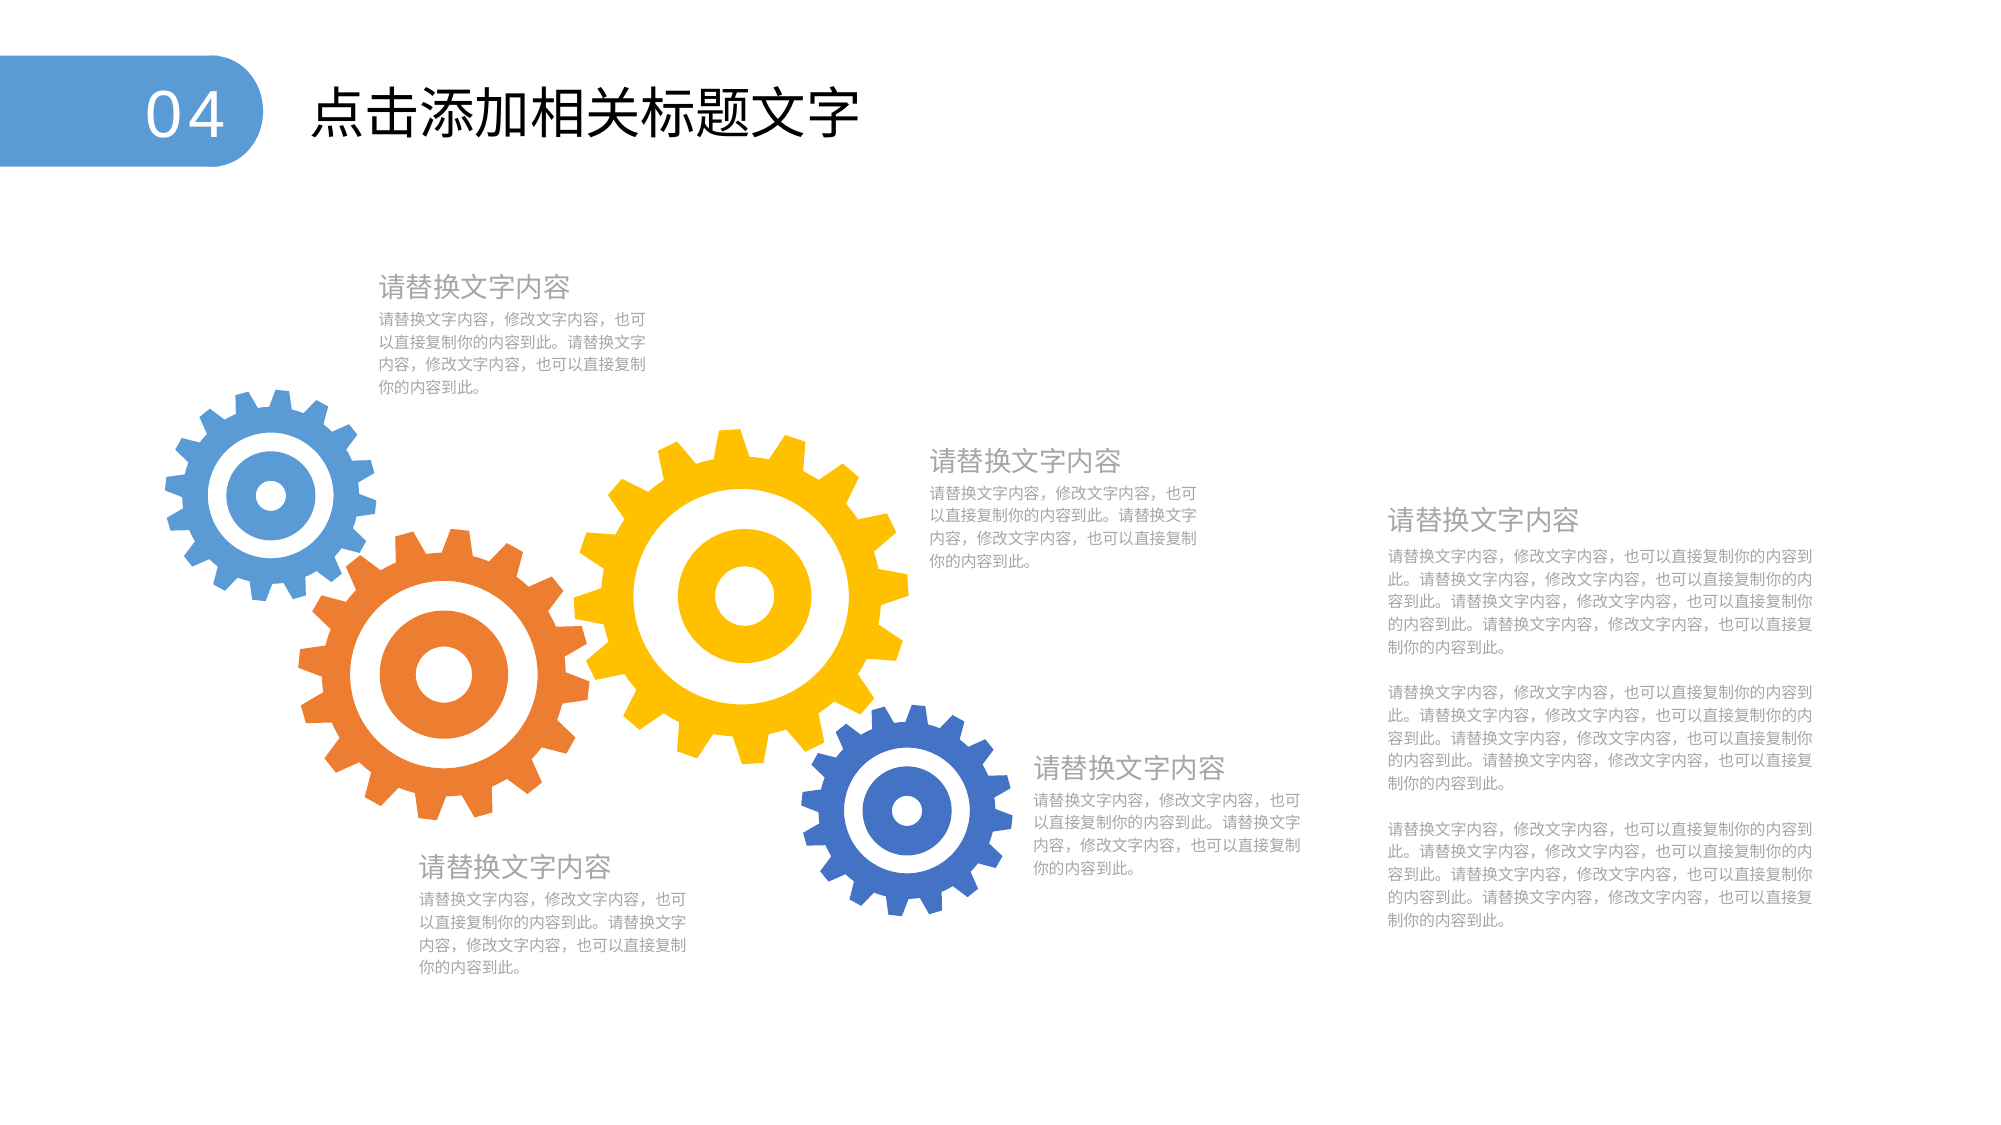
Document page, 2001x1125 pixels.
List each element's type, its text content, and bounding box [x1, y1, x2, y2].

text_box 请替换文字内容，修改文字内容，也可以直接复制你的内容到此。请替换文字内容，修改文字内容，也可以直接复制你的内容到此。 [929, 479, 1209, 583]
text_box 请替换文字内容 [1033, 740, 1333, 787]
text_box 请替换文字内容 [929, 433, 1229, 480]
text_box 请替换文字内容 [1387, 492, 1601, 541]
text_box 请替换文字内容，修改文字内容，也可以直接复制你的内容到此。请替换文字内容，修改文字内容，也可以直接复制你的内容到此。 [378, 305, 658, 409]
text_box 点击添加相关标题文字 [318, 70, 910, 152]
text_box 请替换文字内容 [419, 840, 719, 887]
text_box 请替换文字内容，修改文字内容，也可以直接复制你的内容到此。请替换文字内容，修改文字内容，也可以直接复制你的内容到此。请替换文字内容，修改文字内容，也可以直接复制你的内容到此。请替换文字内容，修改文字内容，也可以直接复制你的内容到此。 请替换文字内容，修改文字内容，也可以直接复制你的内容到此。请替换文字内容，修改文字内容，也可以直接复制你的内容到此。请替换文字内容，修改文字内容，也可以直接复制你的内容到此。请替换文字内容，修改文字内容，也可以直接复制你的内容到此。 请替换文字内容，修改文字内容，也可以直接复制你的内容到此。请替换文字内容，修改文字内容，也可以直接复制你的内容到此。请替换文字内容，修改文字内容，也可以直接复制你的内容到此。请替换文字内容，修改文字内容，也可以直接复制你的内容到此。 [1387, 542, 1824, 939]
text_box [573, 429, 909, 765]
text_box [0, 55, 318, 167]
text_box 请替换文字内容，修改文字内容，也可以直接复制你的内容到此。请替换文字内容，修改文字内容，也可以直接复制你的内容到此。 [1033, 786, 1313, 890]
text_box 请替换文字内容，修改文字内容，也可以直接复制你的内容到此。请替换文字内容，修改文字内容，也可以直接复制你的内容到此。 [419, 885, 699, 989]
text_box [801, 704, 1013, 917]
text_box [164, 389, 377, 602]
text_box 请替换文字内容 [378, 260, 678, 306]
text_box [298, 528, 590, 821]
